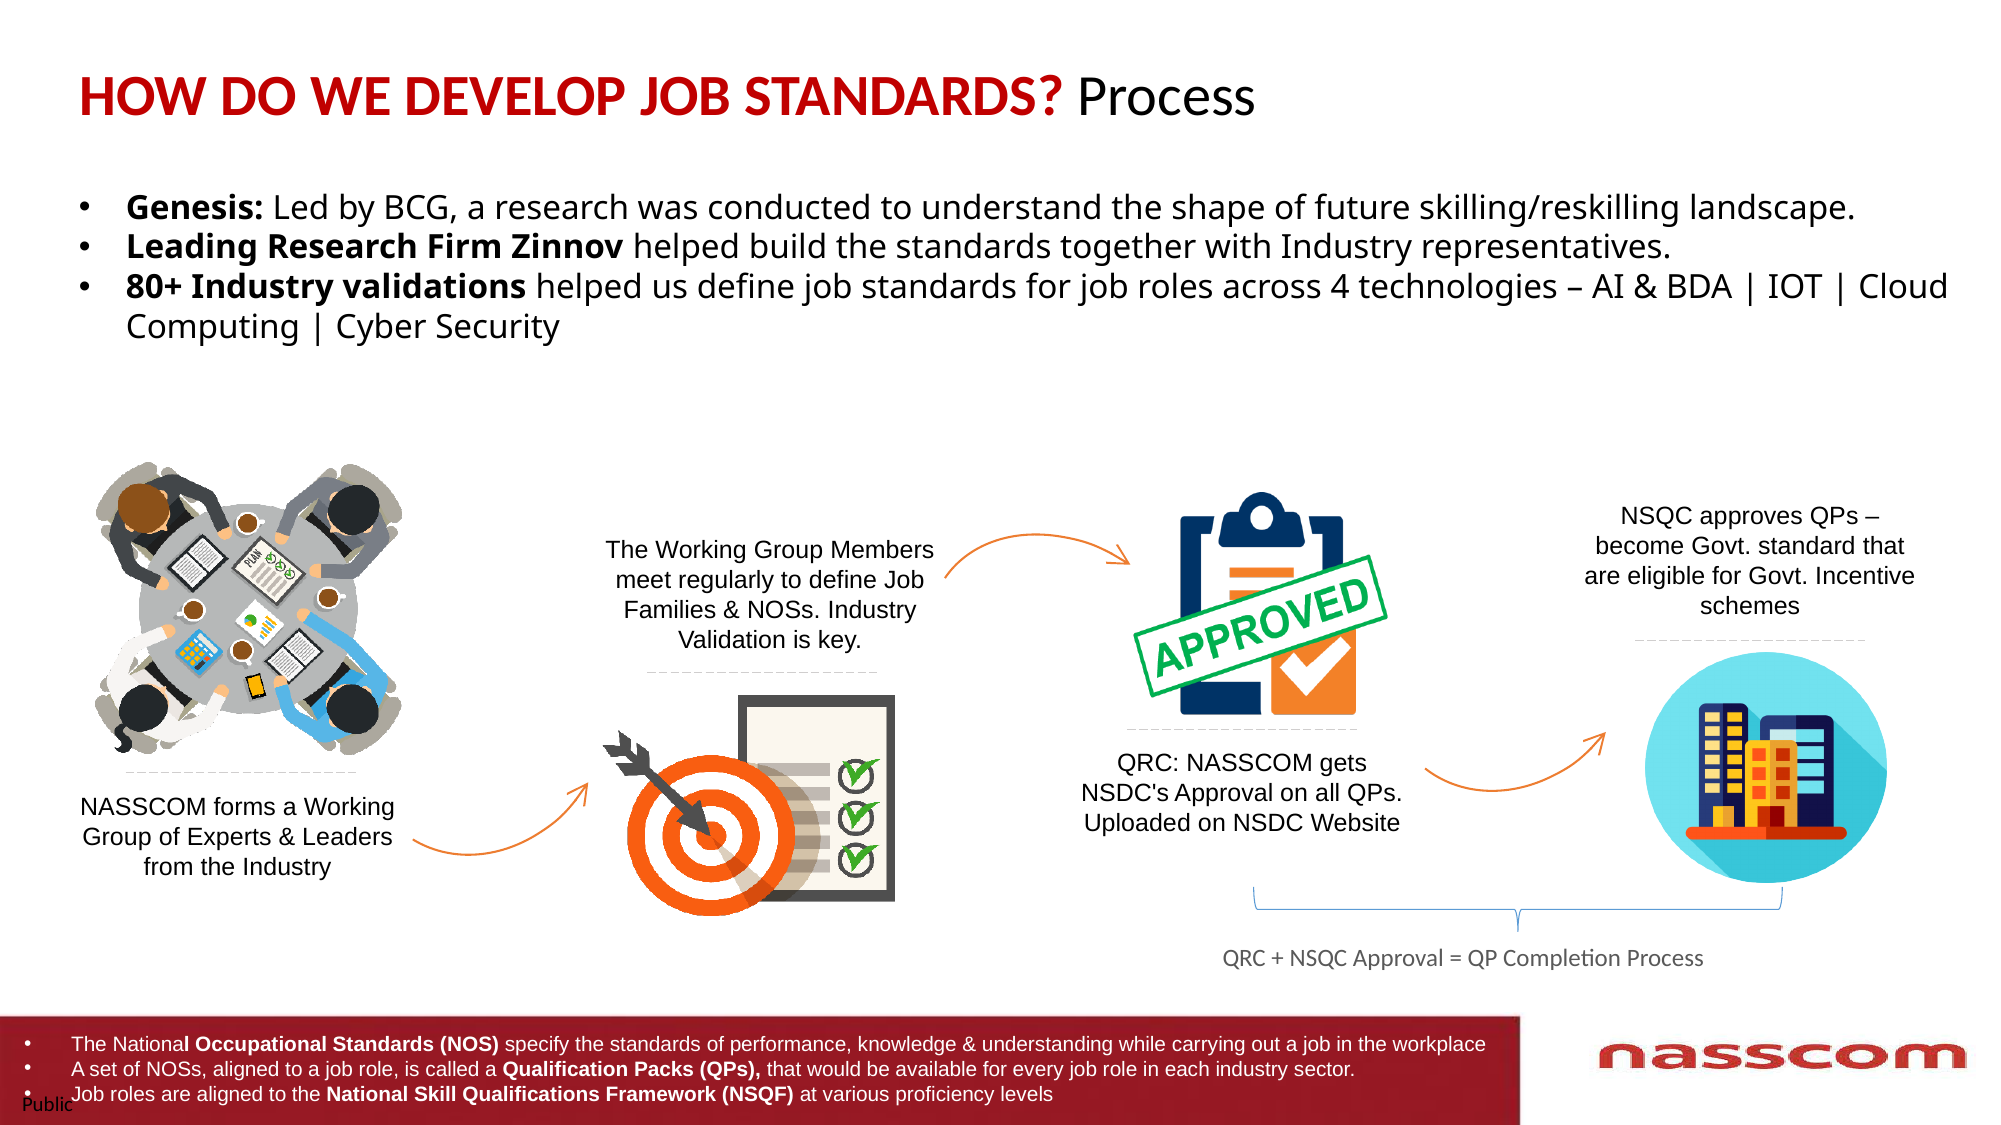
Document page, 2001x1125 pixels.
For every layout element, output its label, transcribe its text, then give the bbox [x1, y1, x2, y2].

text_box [62, 462, 1938, 975]
text_box The National Occupational Standards (NOS) specify the standards of performance, knowledge & understanding while carrying out a job in the workplace A set of NOSs, aligned to a job role, is called a Qualification Packs (QPs), that would be available for every job role in each industry sector. Job roles are aligned to the National Skill Qualifications Framework (NSQF) at various proficiency levels [9, 1023, 1510, 1113]
picture [0, 989, 2000, 1125]
text_box Genesis: Led by BCG, a research was conducted to understand the shape of future skilling/reskilling landscape. Leading Research Firm Zinnov helped build the standards together with Industry representatives. 80+ Industry validations helped us define job standards for job roles across 4 technologies – AI & BDA | IOT | Cloud Computing | Cyber Security [64, 178, 1973, 353]
title HOW DO WE DEVELOP JOB STANDARDS? Process [64, 44, 1936, 141]
